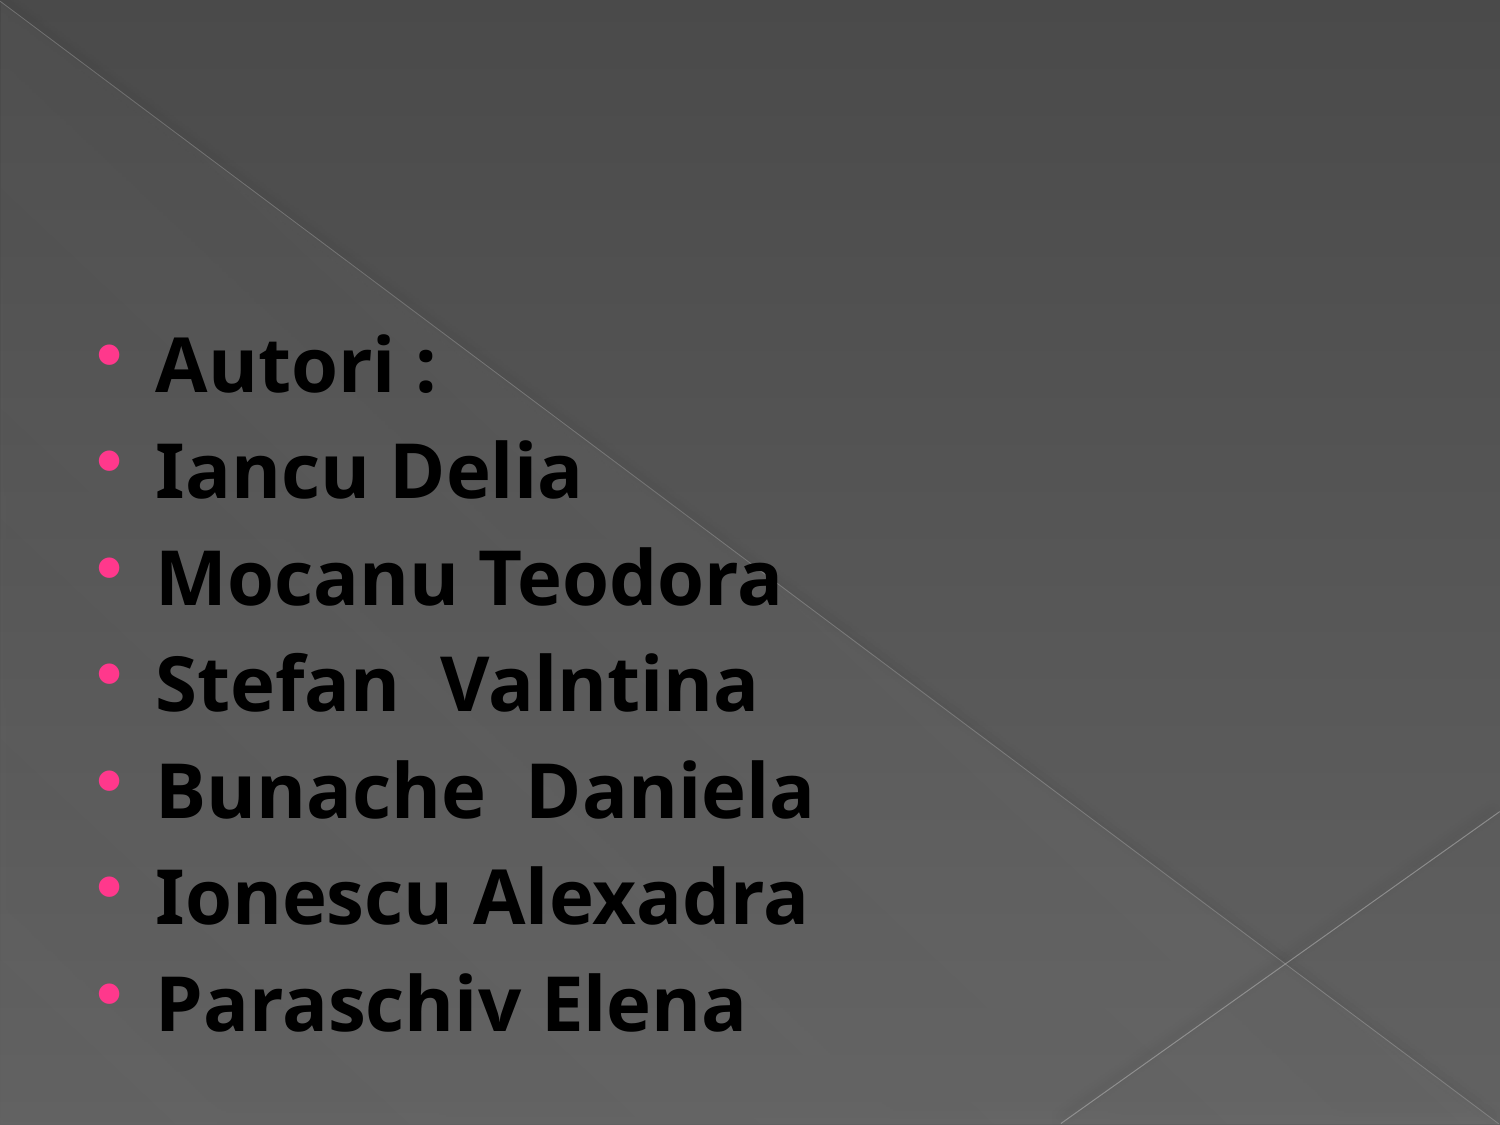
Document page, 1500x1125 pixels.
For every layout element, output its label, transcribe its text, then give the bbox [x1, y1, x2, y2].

list Autori : Iancu Delia Mocanu Teodora Stefan Valntina Bunache Daniela Ionescu Alexadra Paraschiv Elena [75, 308, 1425, 1059]
